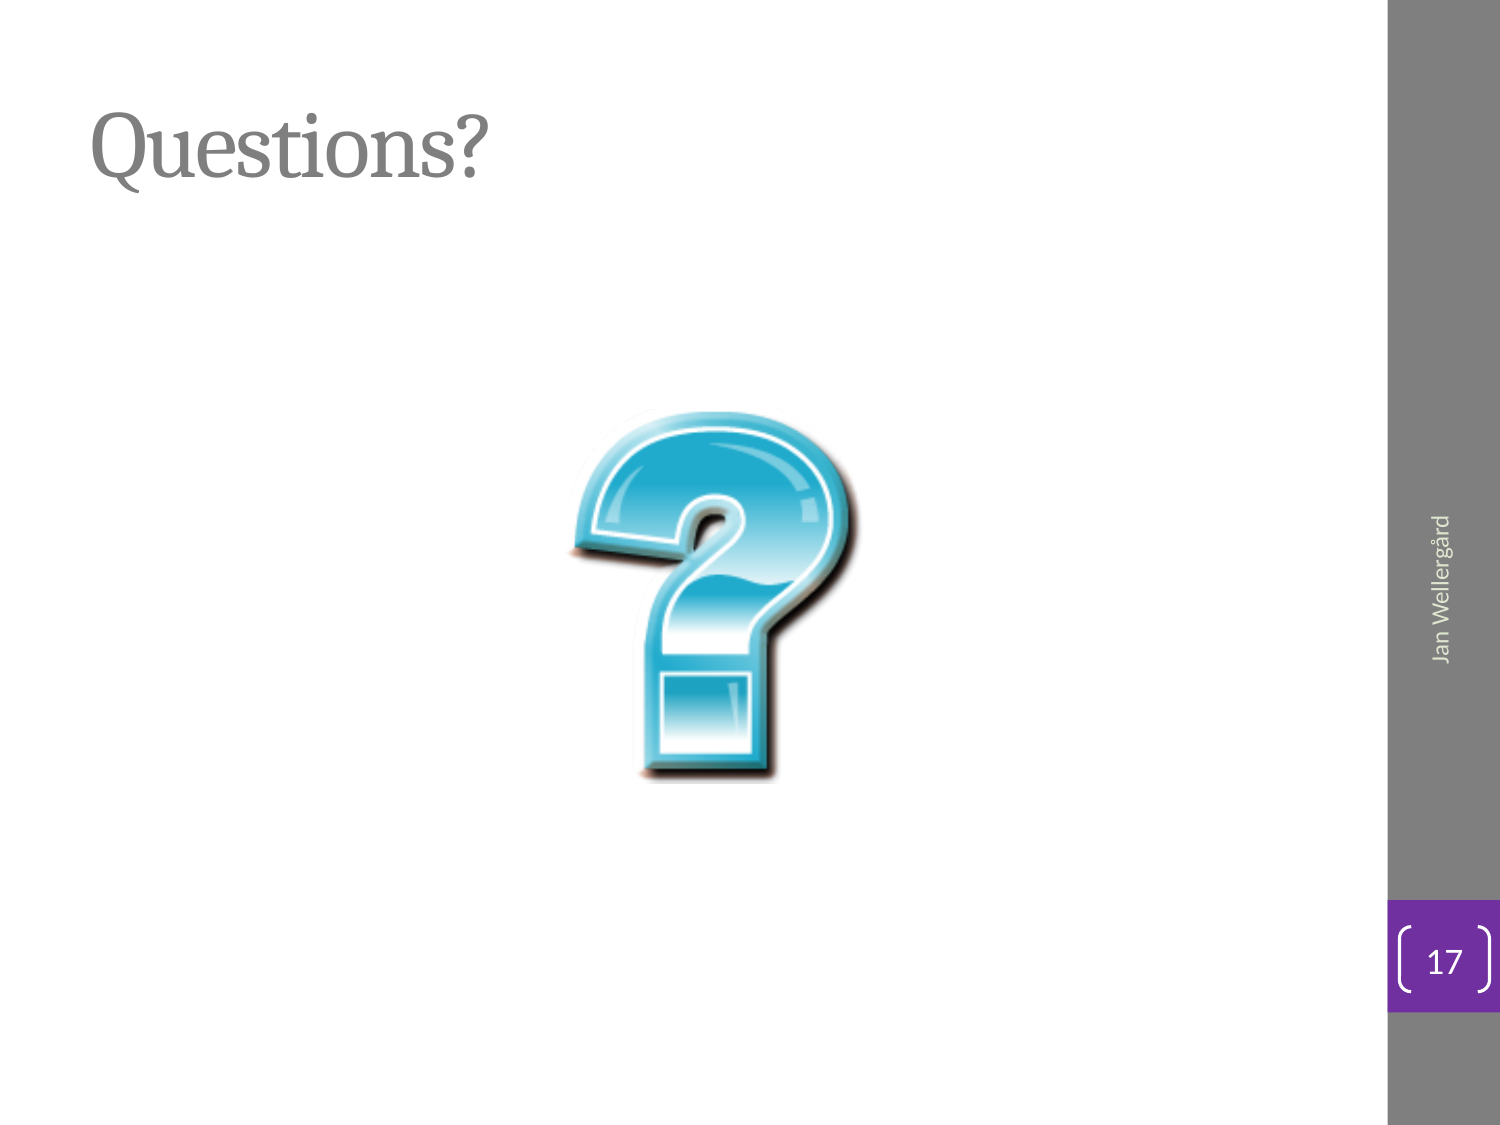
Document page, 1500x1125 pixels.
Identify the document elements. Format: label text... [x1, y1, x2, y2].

footer Jan Wellergård [1408, 500, 1469, 889]
slide_number 17 [1397, 925, 1492, 994]
title Questions? [75, 45, 1325, 233]
picture [525, 408, 902, 785]
